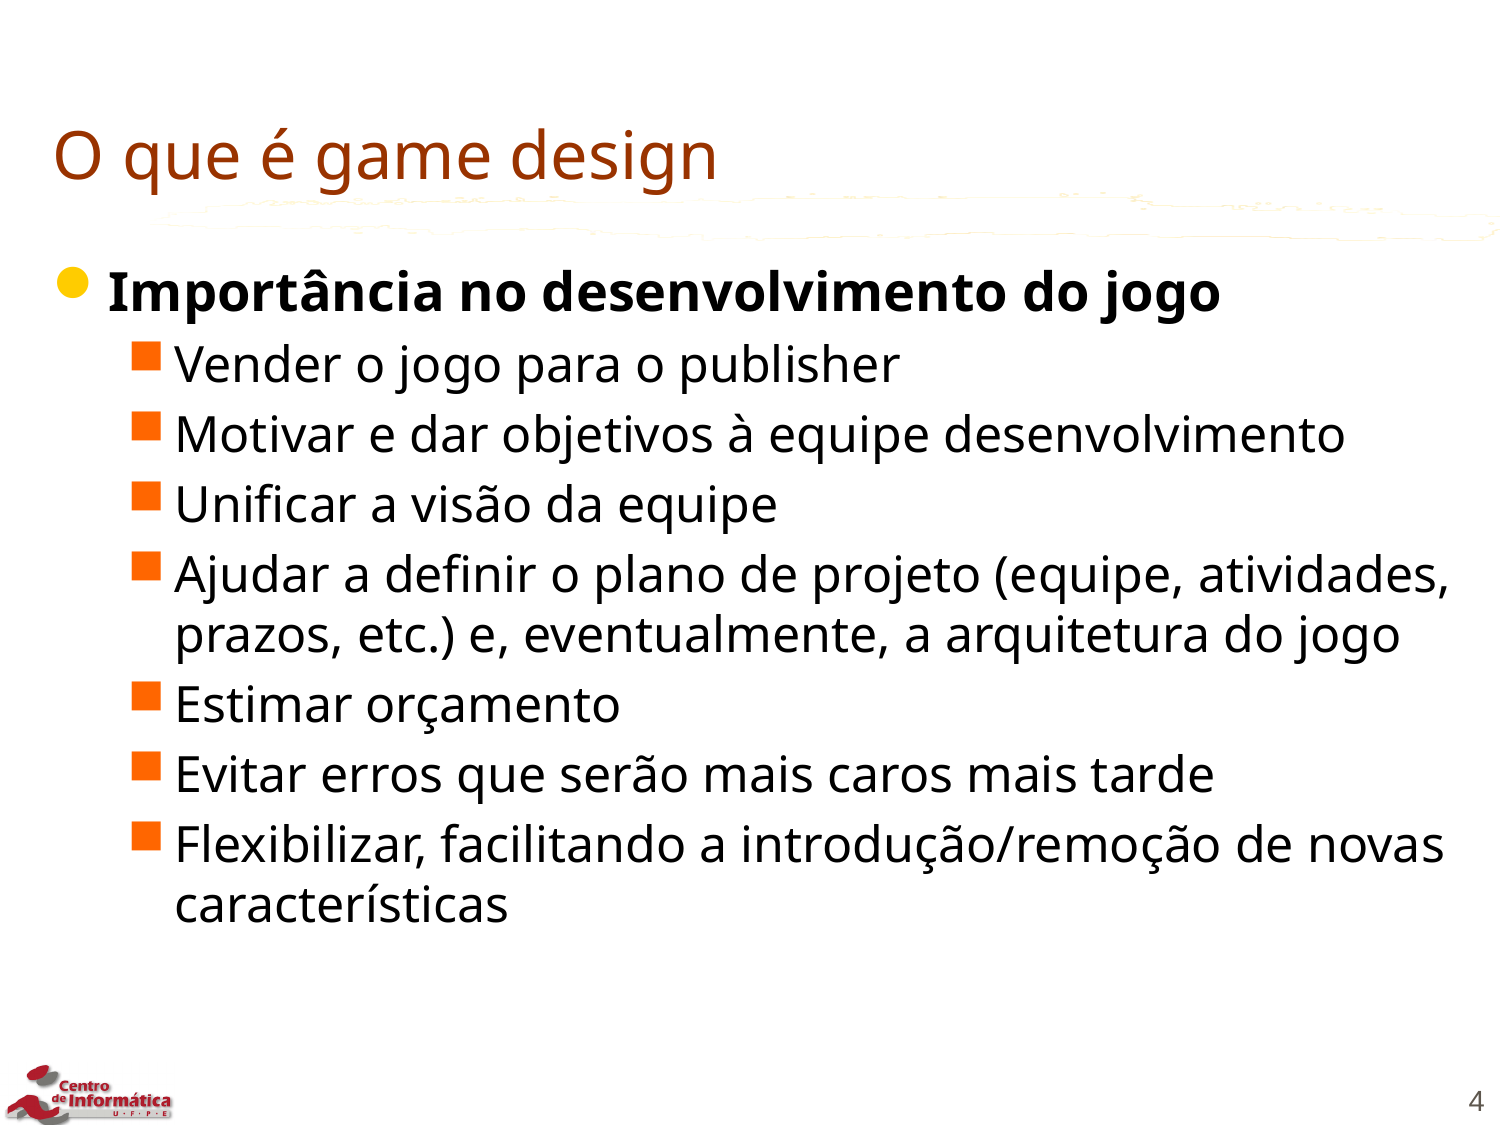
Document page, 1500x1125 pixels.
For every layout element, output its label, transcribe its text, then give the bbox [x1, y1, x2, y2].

slide_number 4 [1187, 1049, 1500, 1125]
list Importância no desenvolvimento do jogo Vender o jogo para o publisher Motivar e dar objetivos à equipe desenvolvimento Unificar a visão da equipe Ajudar a definir o plano de projeto (equipe, atividades, prazos, etc.) e, eventualmente, a arquitetura do jogo Estimar orçamento Evitar erros que serão mais caros mais tarde Flexibilizar, facilitando a introdução/remoção de novas características [37, 249, 1475, 1025]
picture [0, 1062, 175, 1125]
title O que é game design [37, 12, 1434, 200]
